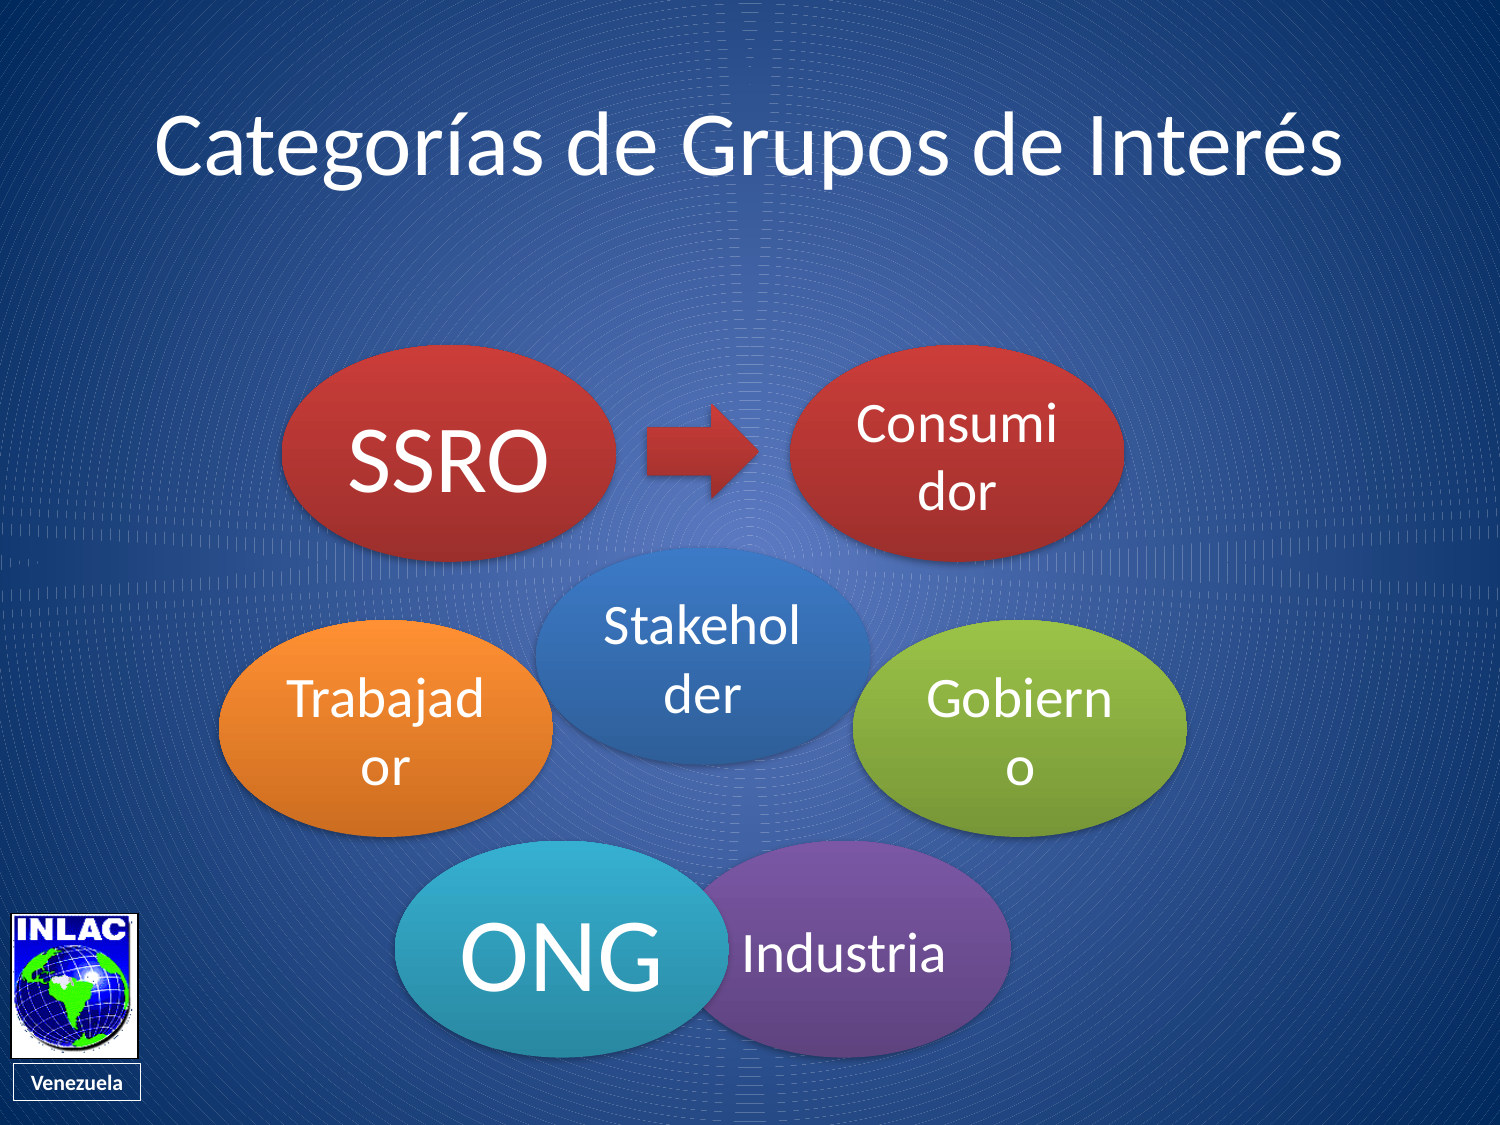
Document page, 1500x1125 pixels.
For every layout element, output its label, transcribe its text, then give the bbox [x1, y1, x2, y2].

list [34, 222, 1372, 1090]
title Categorías de Grupos de Interés [75, 45, 1425, 233]
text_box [11, 913, 141, 1101]
